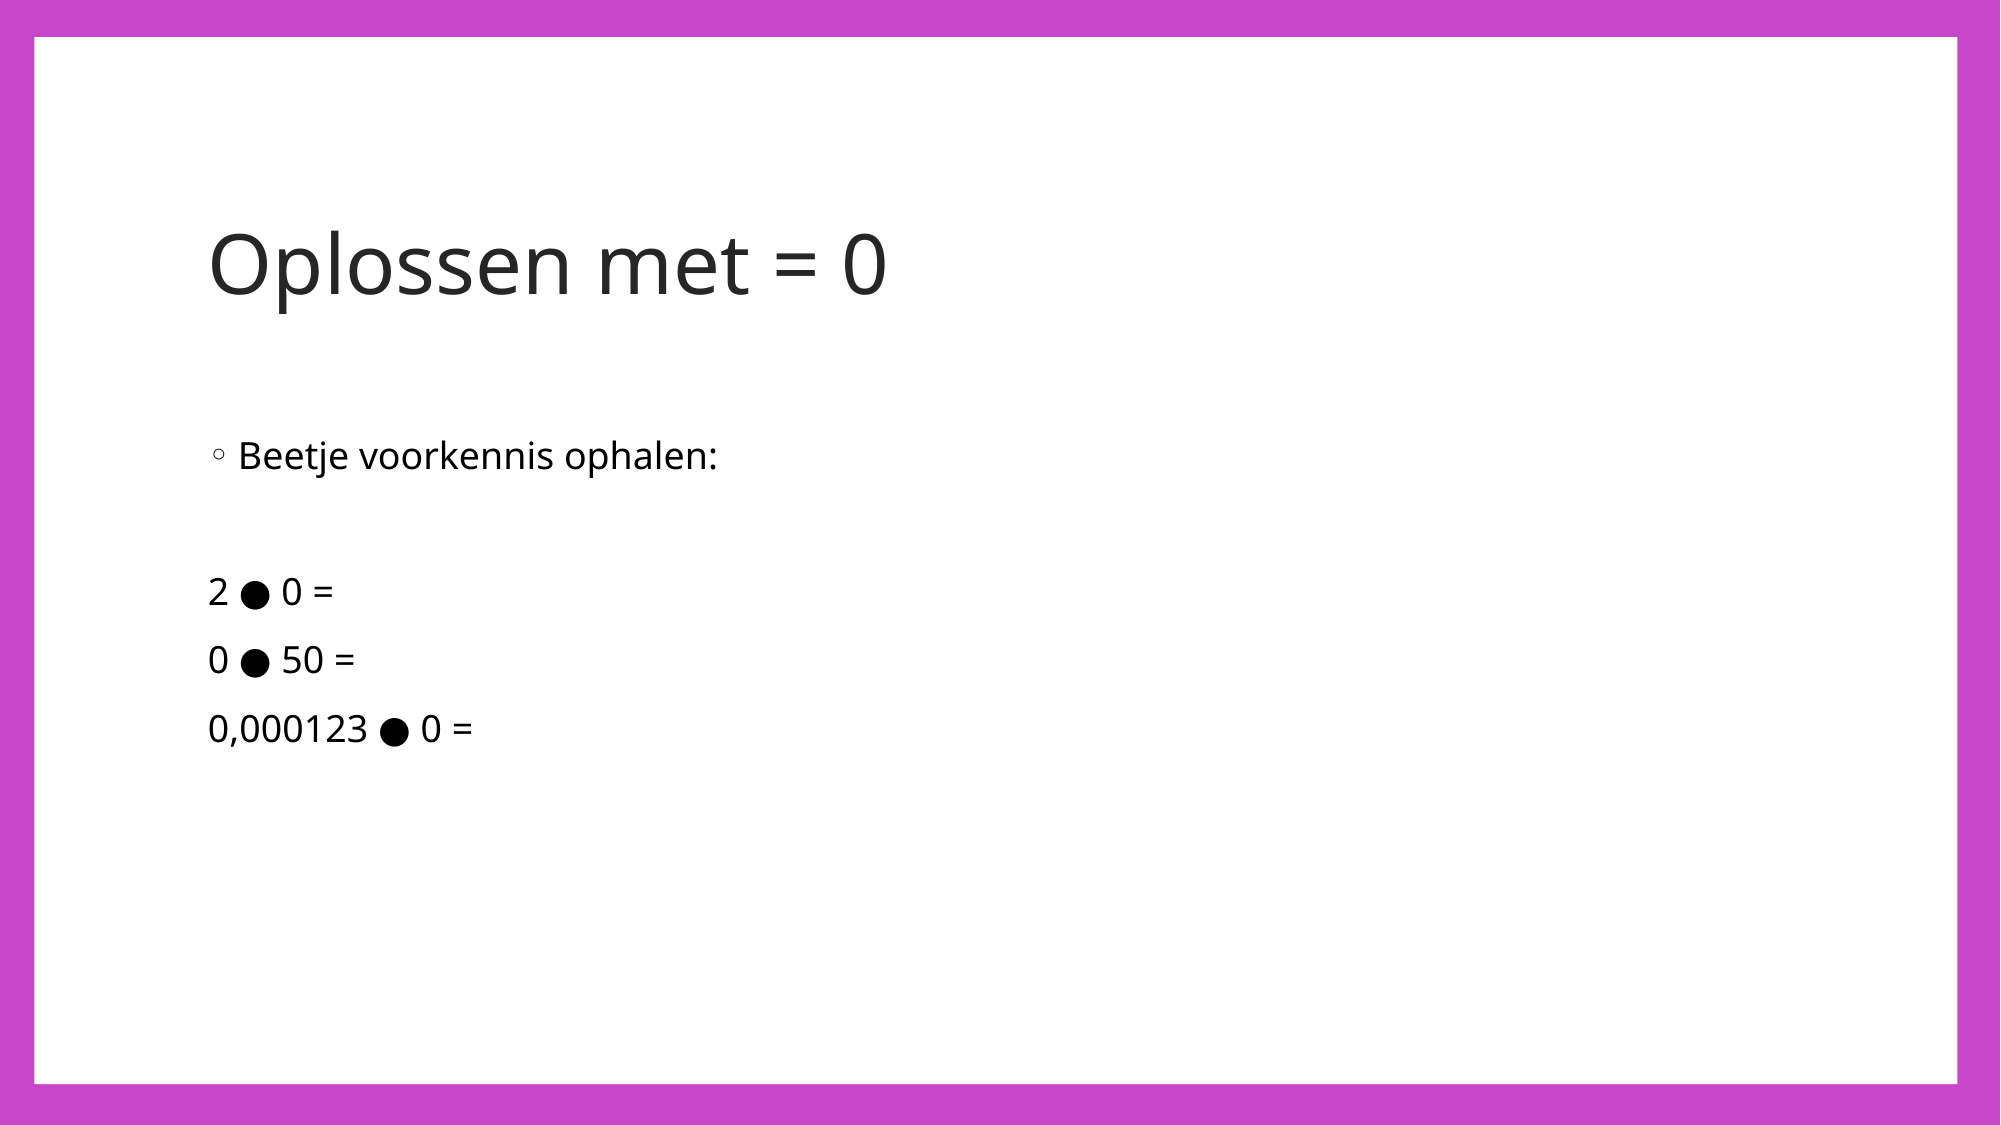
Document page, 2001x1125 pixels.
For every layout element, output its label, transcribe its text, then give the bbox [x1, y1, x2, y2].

title Oplossen met = 0 [192, 142, 1800, 394]
text_box [0, 0, 2000, 1125]
list Beetje voorkennis ophalen: 2 ● 0 = 0 ● 50 = 0,000123 ● 0 = [192, 419, 1800, 979]
text_box [34, 37, 1958, 1085]
